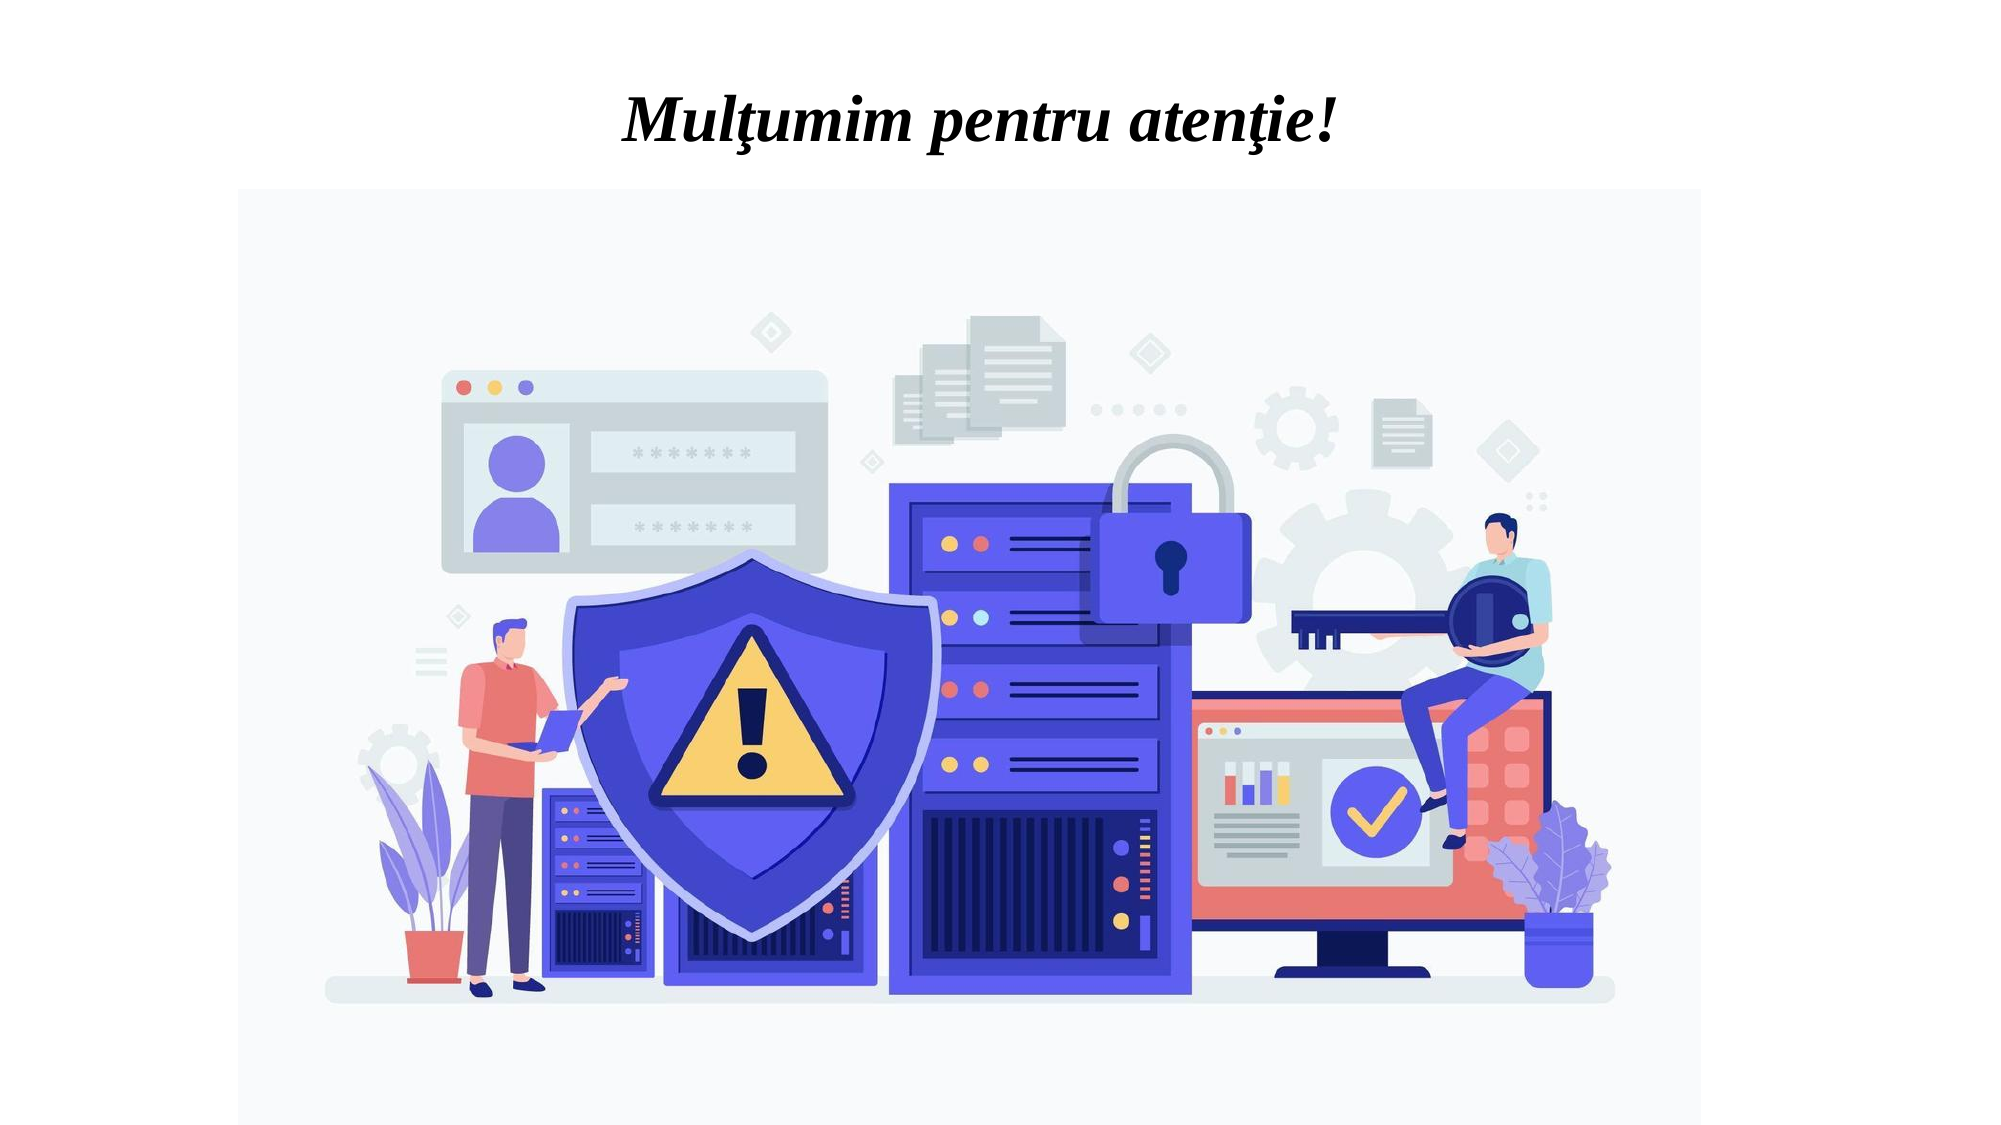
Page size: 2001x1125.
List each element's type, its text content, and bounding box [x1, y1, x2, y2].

text_box Mulţumim pentru atenţie! [238, 67, 1834, 163]
picture [238, 189, 1701, 1125]
